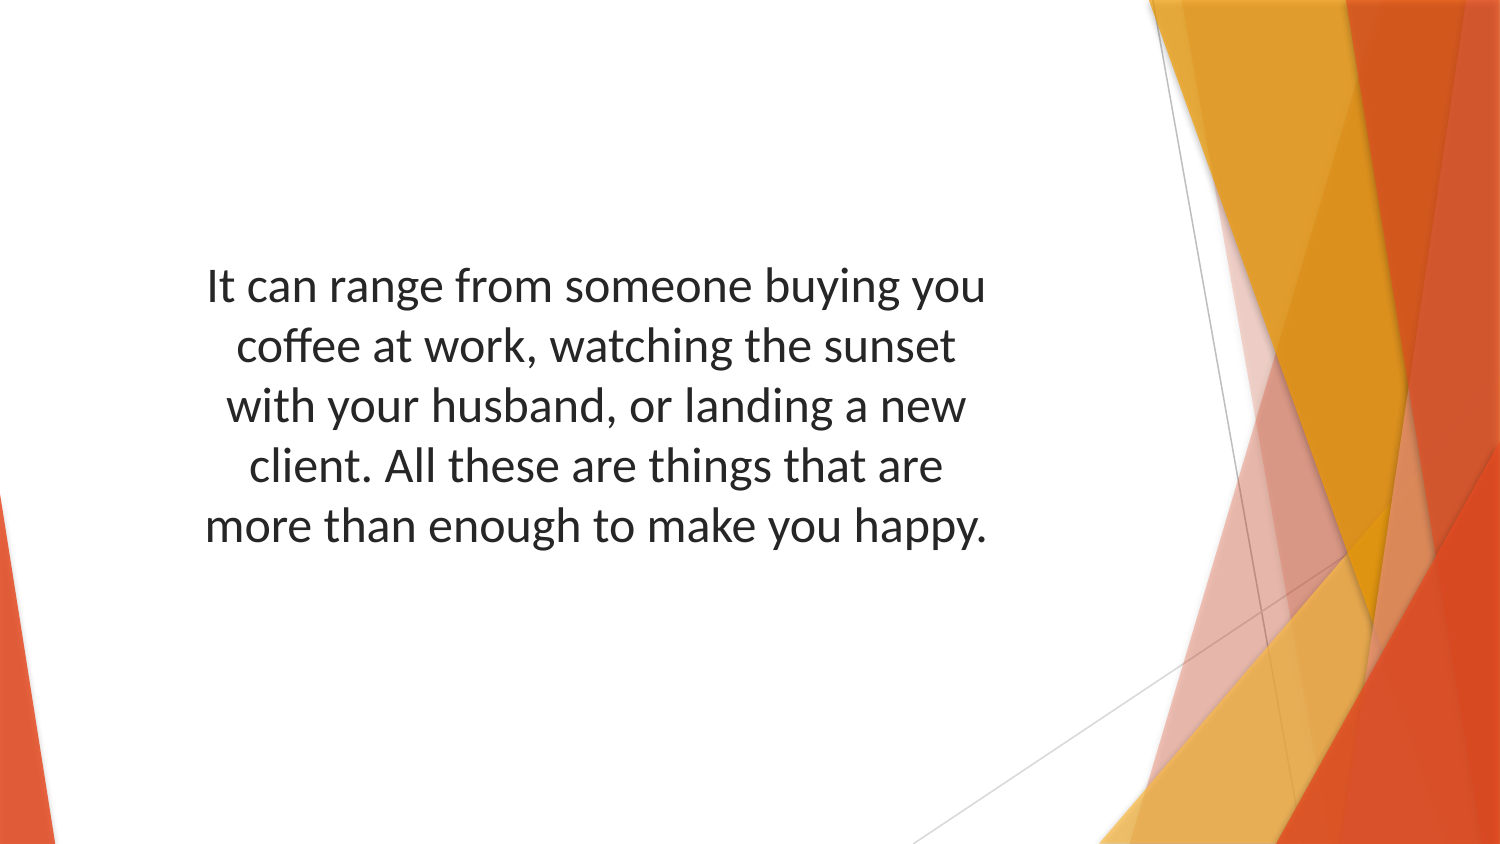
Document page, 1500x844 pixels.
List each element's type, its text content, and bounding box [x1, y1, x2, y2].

list It can range from someone buying you coffee at work, watching the sunset with your husband, or landing a new client. All these are things that are more than enough to make you happy. [183, 244, 1010, 588]
